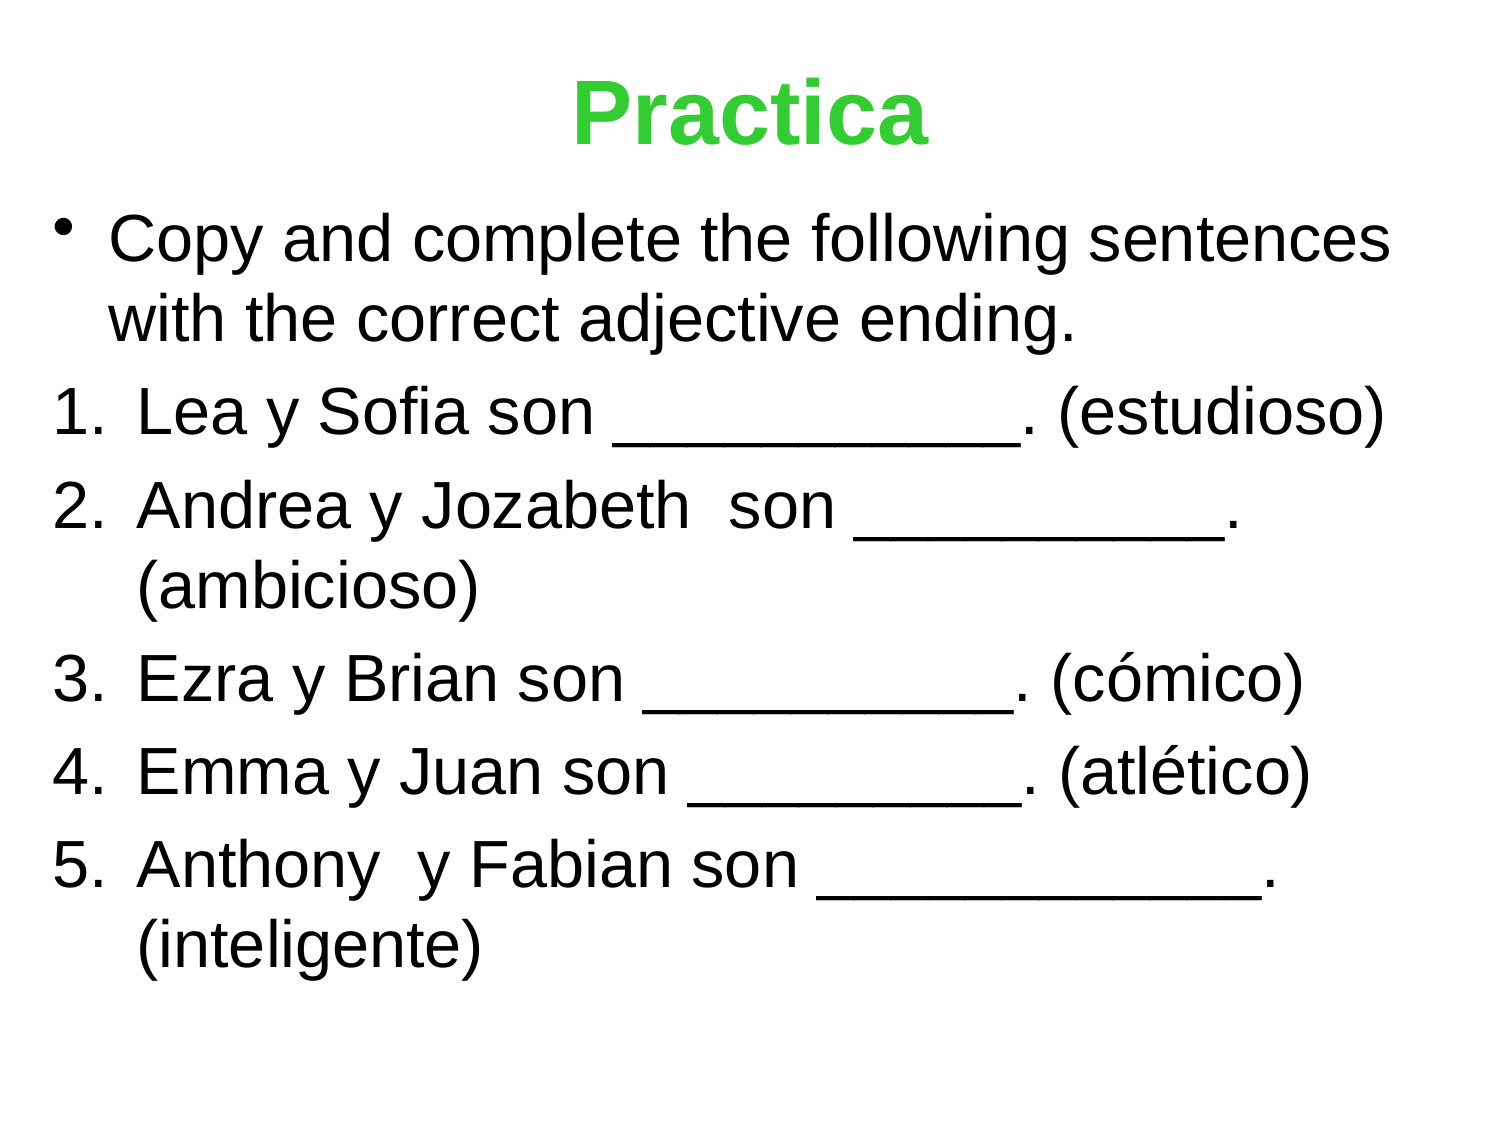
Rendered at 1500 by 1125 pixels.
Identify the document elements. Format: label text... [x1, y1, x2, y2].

text_box Copy and complete the following sentences with the correct adjective ending. Lea y Sofia son ___________. (estudioso) Andrea y Jozabeth son __________. (ambicioso) Ezra y Brian son __________. (cómico) Emma y Juan son _________. (atlético) Anthony y Fabian son ____________. (inteligente) [37, 187, 1463, 1000]
text_box Practica [74, 45, 1425, 187]
